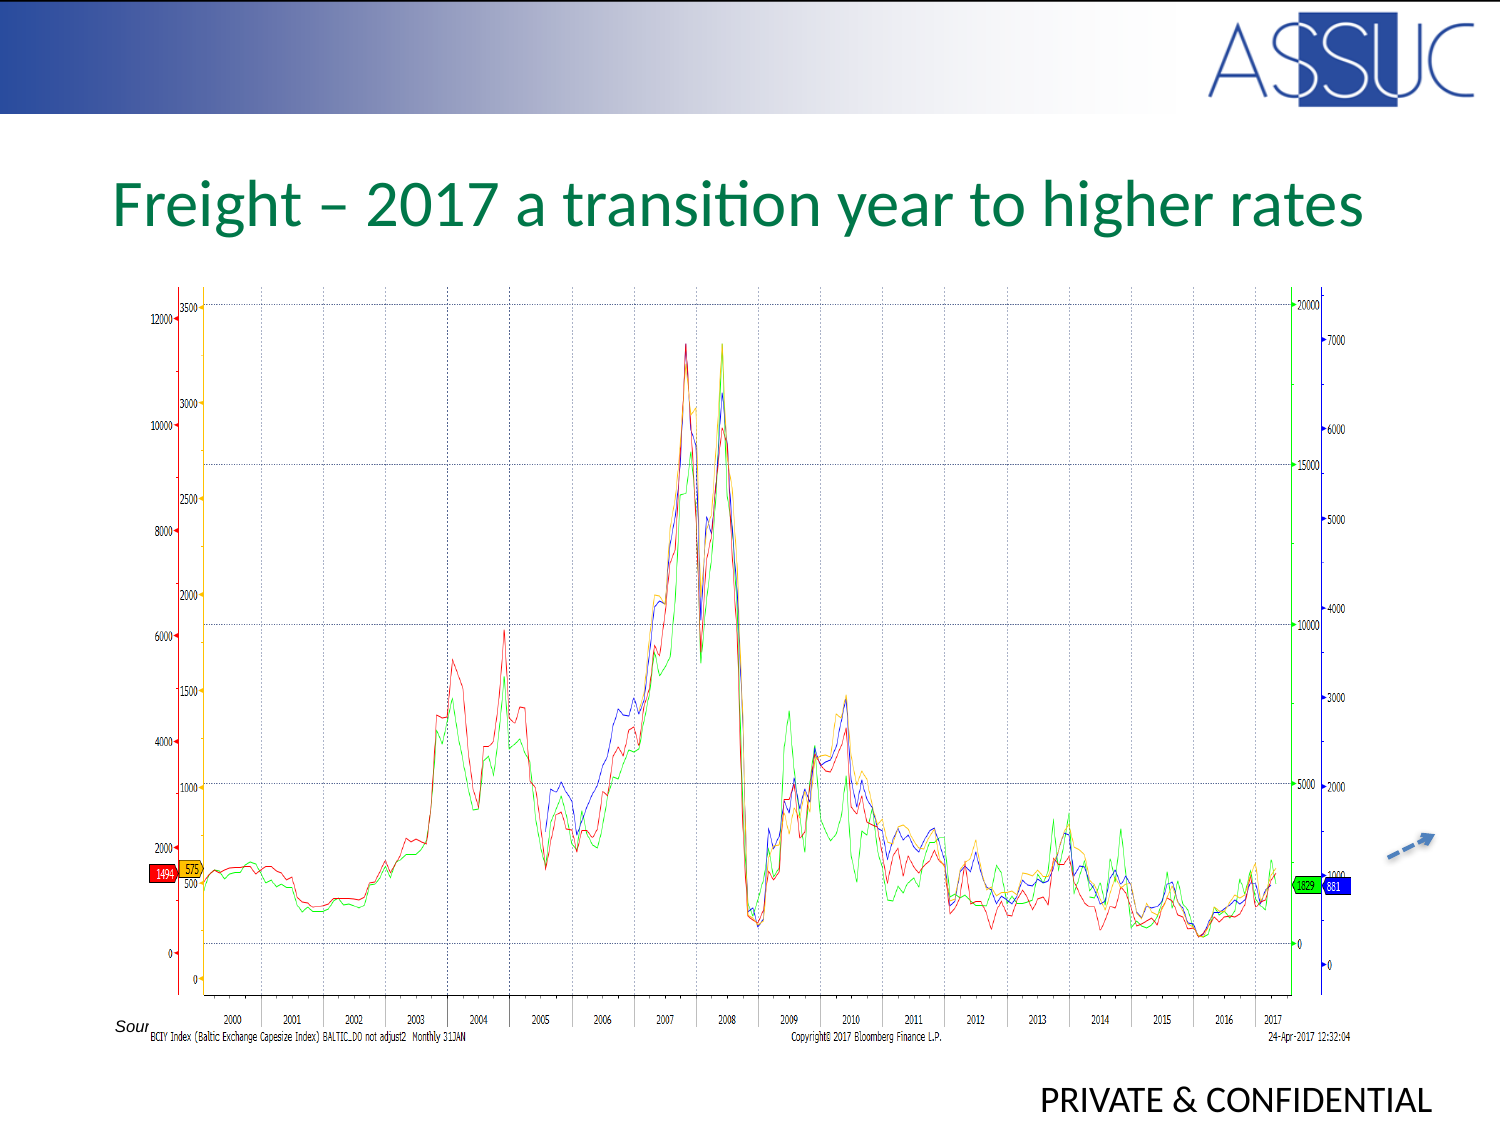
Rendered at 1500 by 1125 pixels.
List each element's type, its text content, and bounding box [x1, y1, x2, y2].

text_box Source: Bloomberg [100, 1008, 144, 1043]
text_box Freight – 2017 a transition year to higher rates [97, 152, 1494, 248]
text_box PRIVATE & CONFIDENTIAL [1025, 1068, 1500, 1125]
picture [149, 286, 1351, 1044]
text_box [1387, 833, 1436, 858]
picture [0, 0, 1500, 114]
